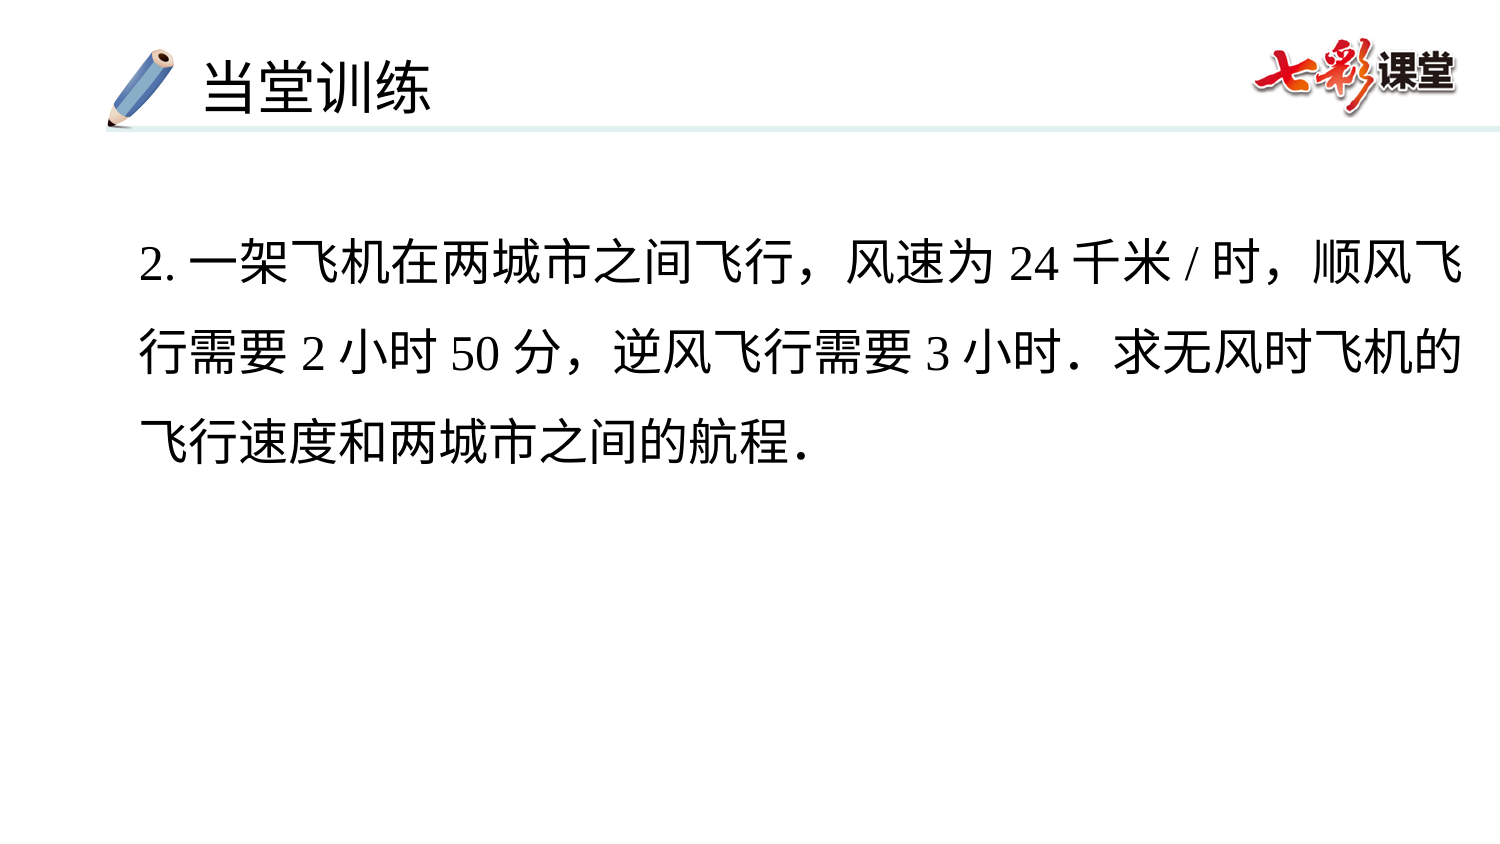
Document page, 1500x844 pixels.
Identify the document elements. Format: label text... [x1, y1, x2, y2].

picture [100, 32, 181, 146]
text_box 2.一架飞机在两城市之间飞行，风速为24千米/时，顺风飞行需要2小时50分，逆风飞行需要3小时．求无风时飞机的飞行速度和两城市之间的航程． [123, 193, 1479, 478]
picture [1249, 32, 1461, 118]
